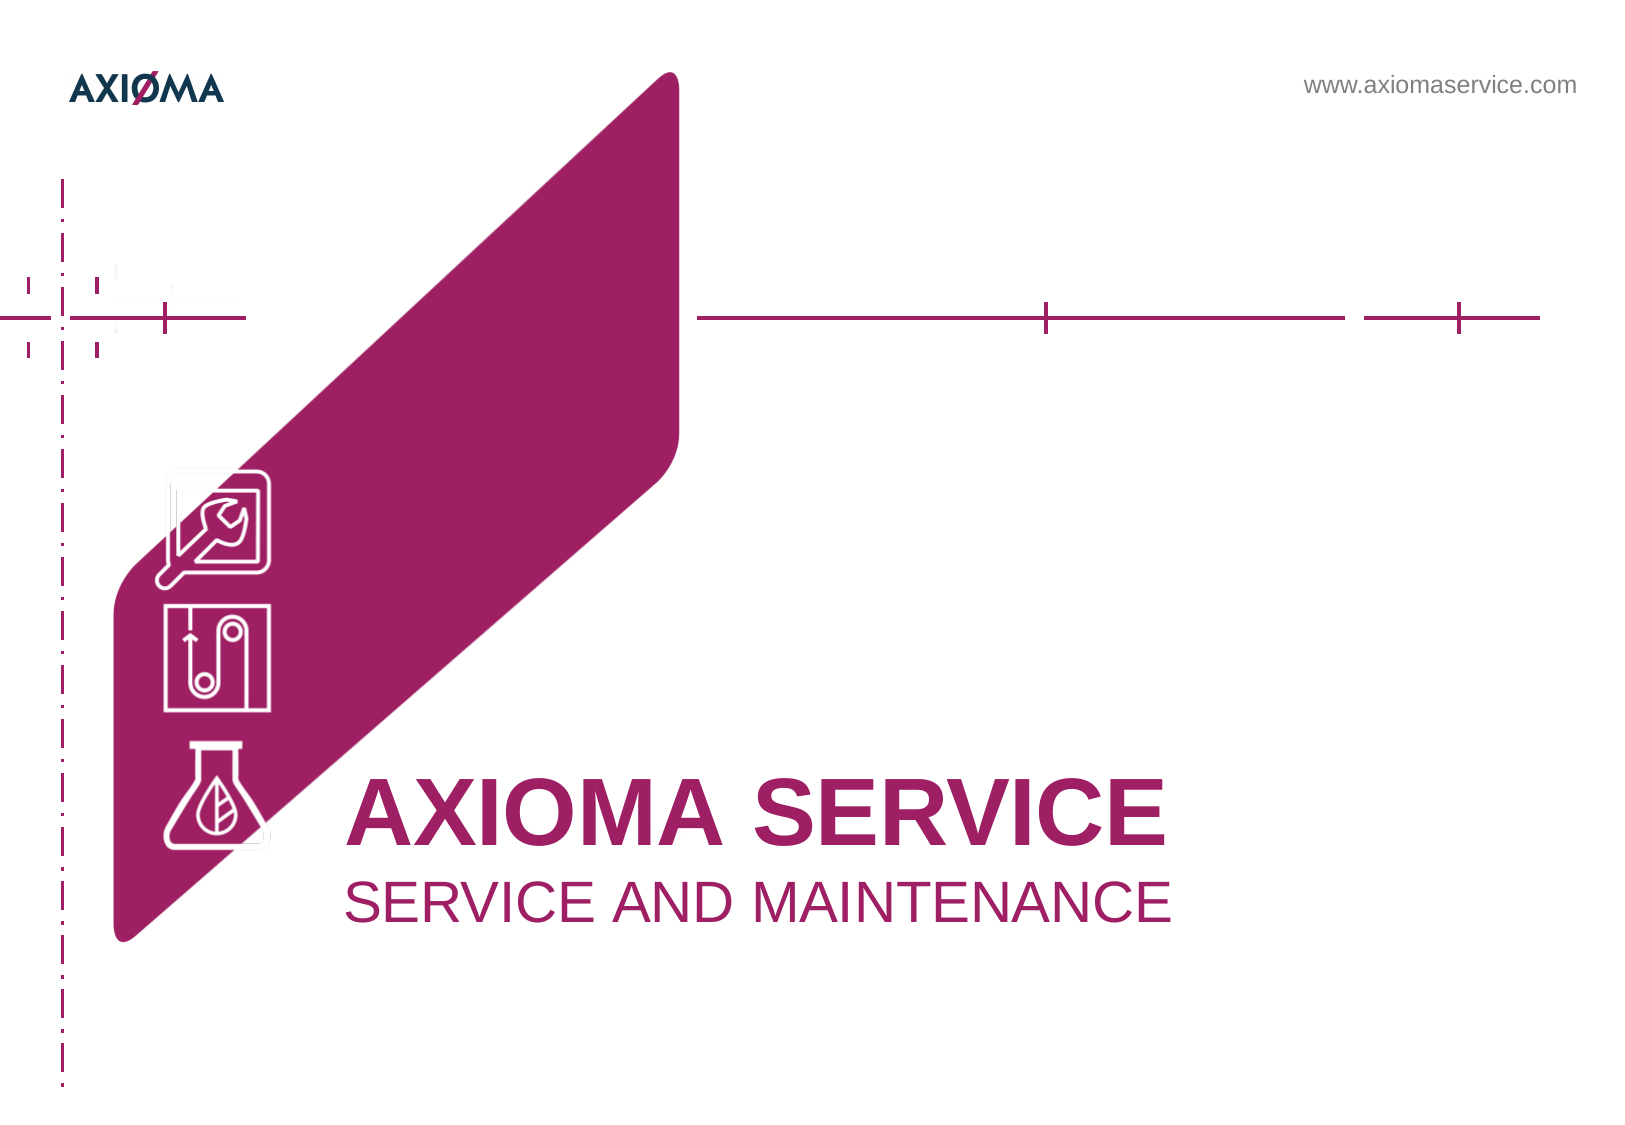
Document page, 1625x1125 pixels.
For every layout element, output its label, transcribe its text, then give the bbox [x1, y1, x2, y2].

picture [69, 59, 695, 955]
text_box AXIOMA SERVICE SERVICE AND MAINTENANCE [341, 747, 1230, 935]
